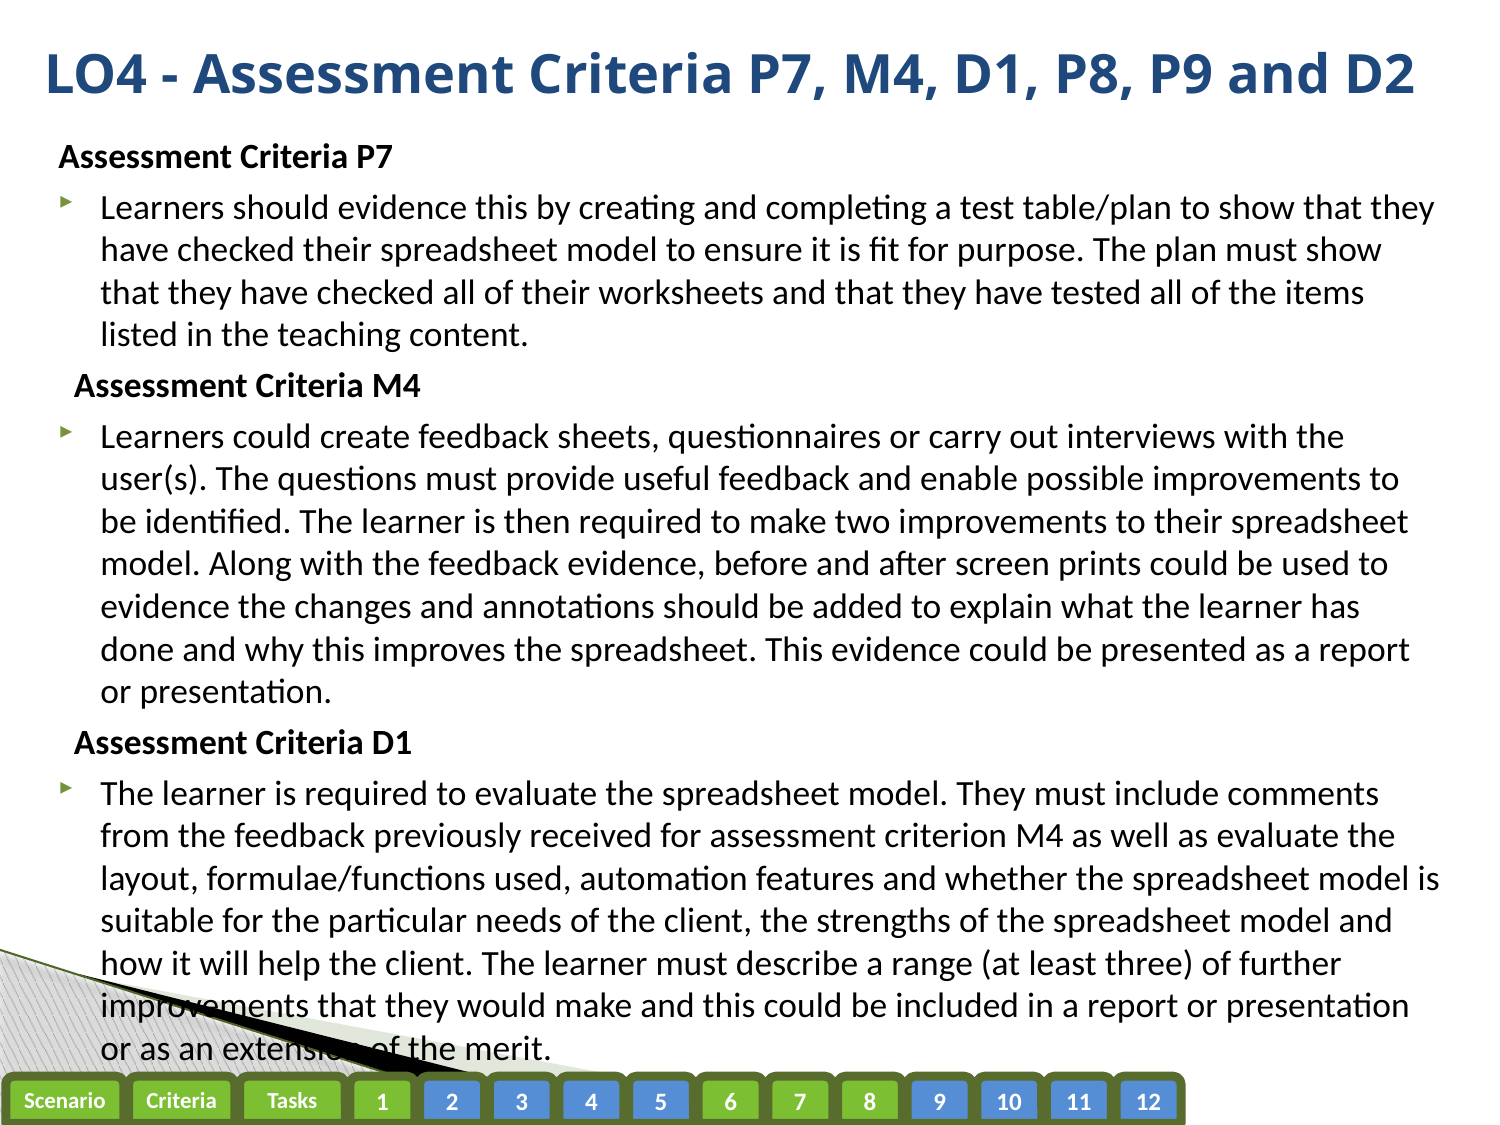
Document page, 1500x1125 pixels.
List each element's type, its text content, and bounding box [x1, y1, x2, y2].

list Assessment Criteria P7 Learners should evidence this by creating and completing a test table/plan to show that they have checked their spreadsheet model to ensure it is fit for purpose. The plan must show that they have checked all of their worksheets and that they have tested all of the items listed in the teaching content. Assessment Criteria M4 Learners could create feedback sheets, questionnaires or carry out interviews with the user(s). The questions must provide useful feedback and enable possible improvements to be identified. The learner is then required to make two improvements to their spreadsheet model. Along with the feedback evidence, before and after screen prints could be used to evidence the changes and annotations should be added to explain what the learner has done and why this improves the spreadsheet. This evidence could be presented as a report or presentation. Assessment Criteria D1 The learner is required to evaluate the spreadsheet model. They must include comments from the feedback previously received for assessment criterion M4 as well as evaluate the layout, formulae/functions used, automation features and whether the spreadsheet model is suitable for the particular needs of the client, the strengths of the spreadsheet model and how it will help the client. The learner must describe a range (at least three) of further improvements that they would make and this could be included in a report or presentation or as an extension of the merit. [41, 126, 1459, 1035]
title LO4 - Assessment Criteria P7, M4, D1, P8, P9 and D2 [29, 19, 1471, 126]
